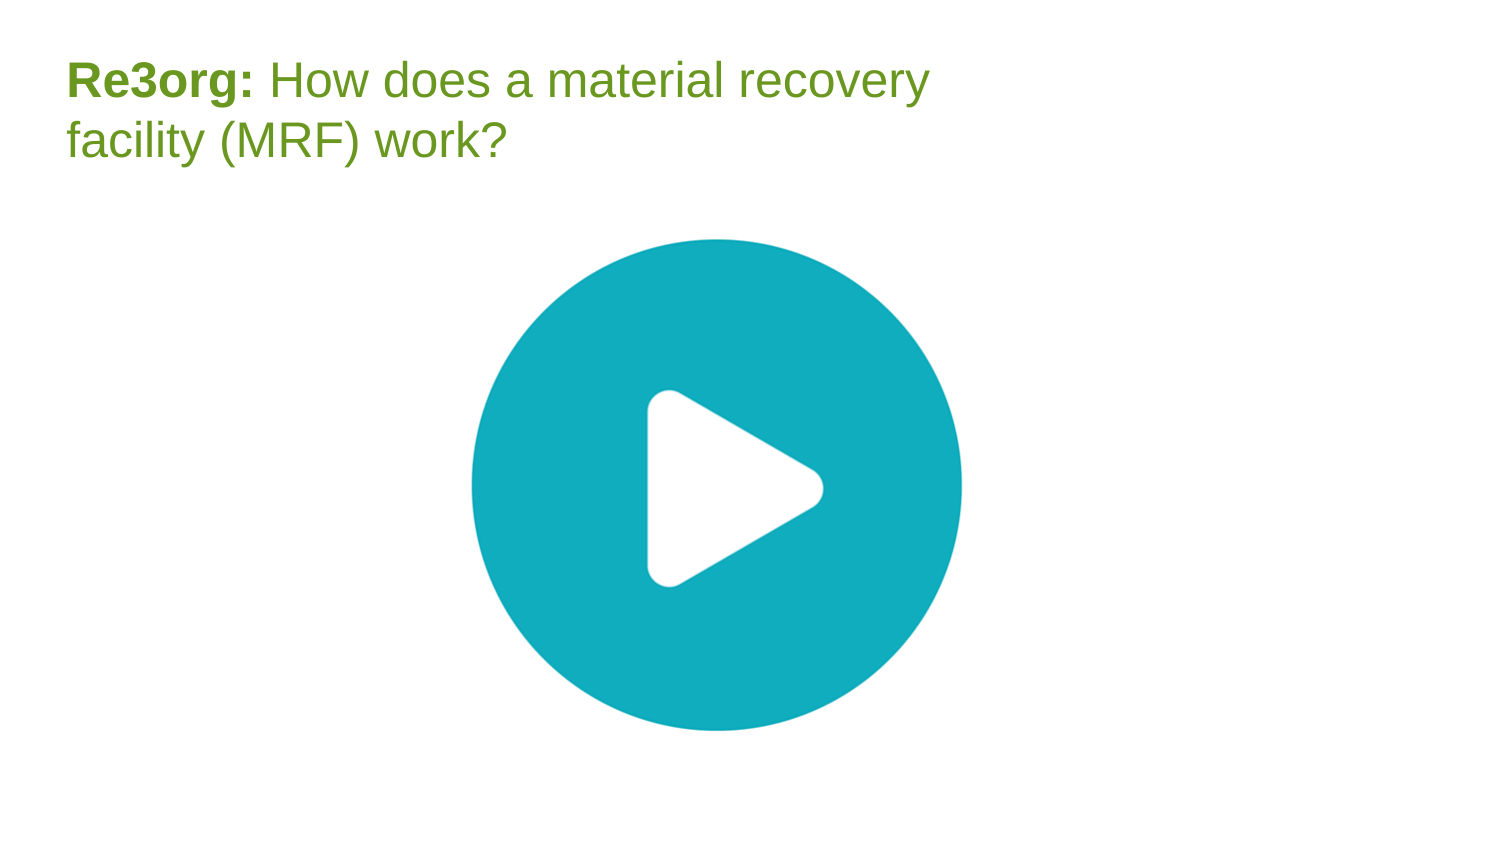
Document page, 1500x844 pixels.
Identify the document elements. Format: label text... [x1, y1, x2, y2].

picture [461, 233, 972, 736]
text_box Re3org: How does a material recovery facility (MRF) work? [51, 40, 1063, 175]
